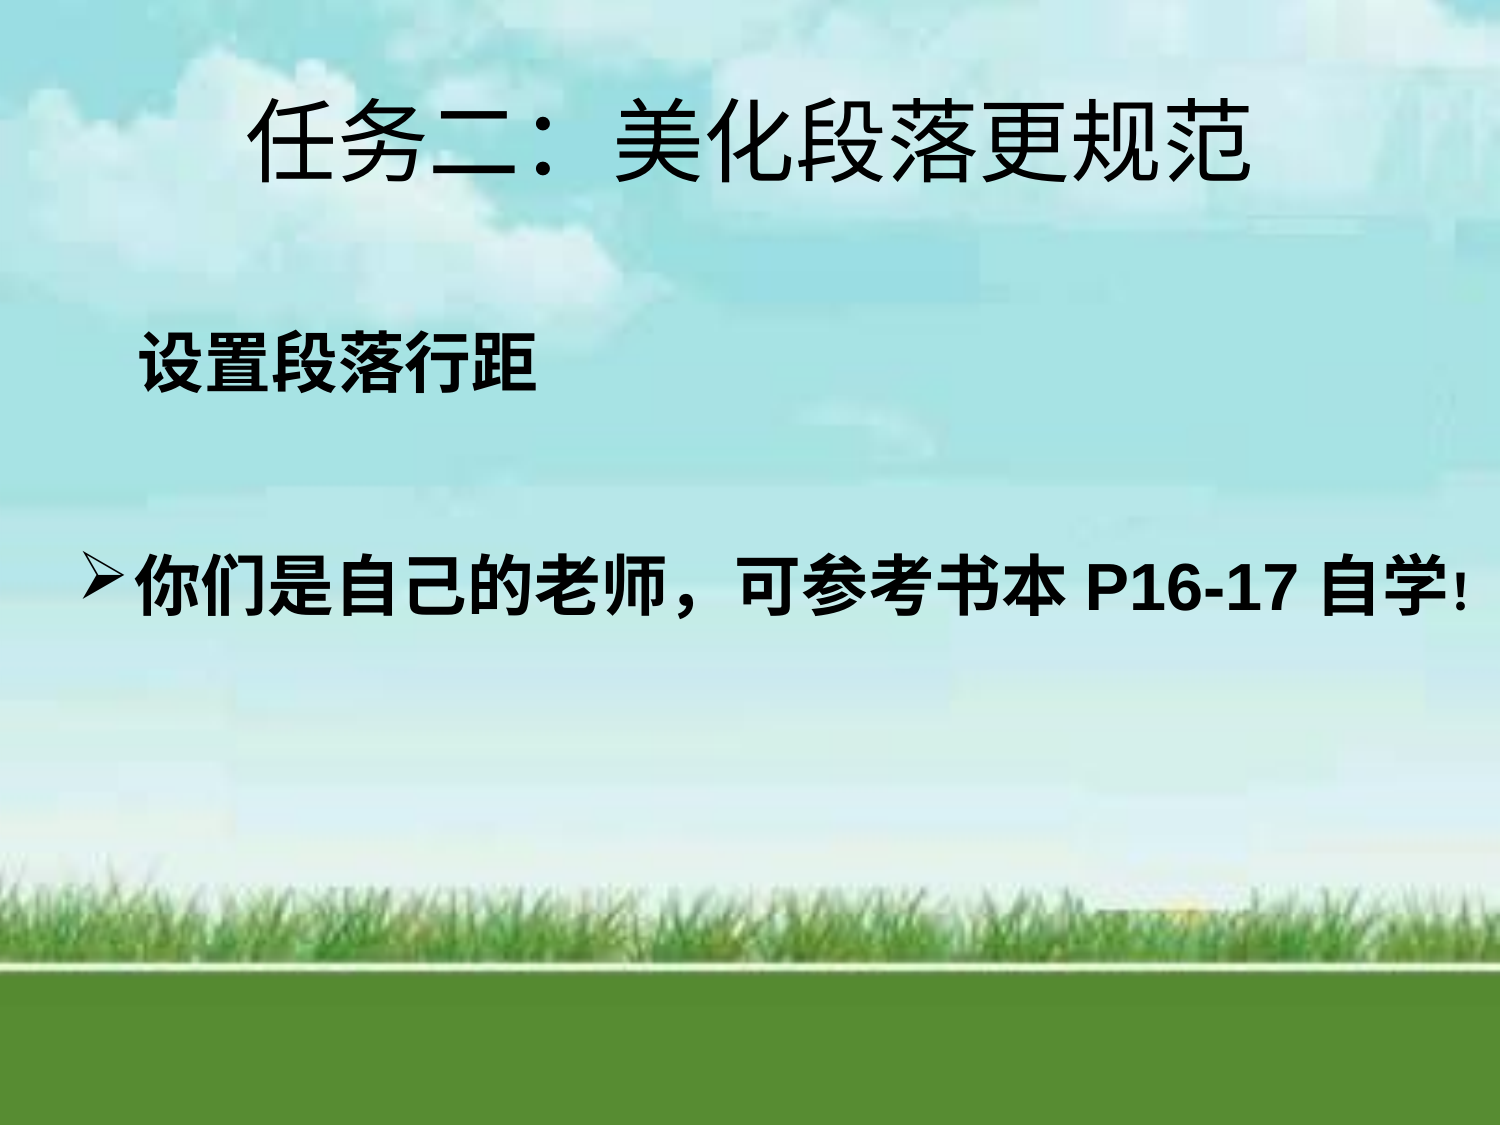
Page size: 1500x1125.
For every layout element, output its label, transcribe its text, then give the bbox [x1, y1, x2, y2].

title 任务二：美化段落更规范 [74, 44, 1426, 233]
text_box 你们是自己的老师，可参考书本P16-17自学！ [63, 536, 1500, 631]
list 设置段落行距 [76, 631, 1428, 1001]
picture [0, 0, 1500, 1125]
list 设置段落行距 [76, 257, 1428, 536]
